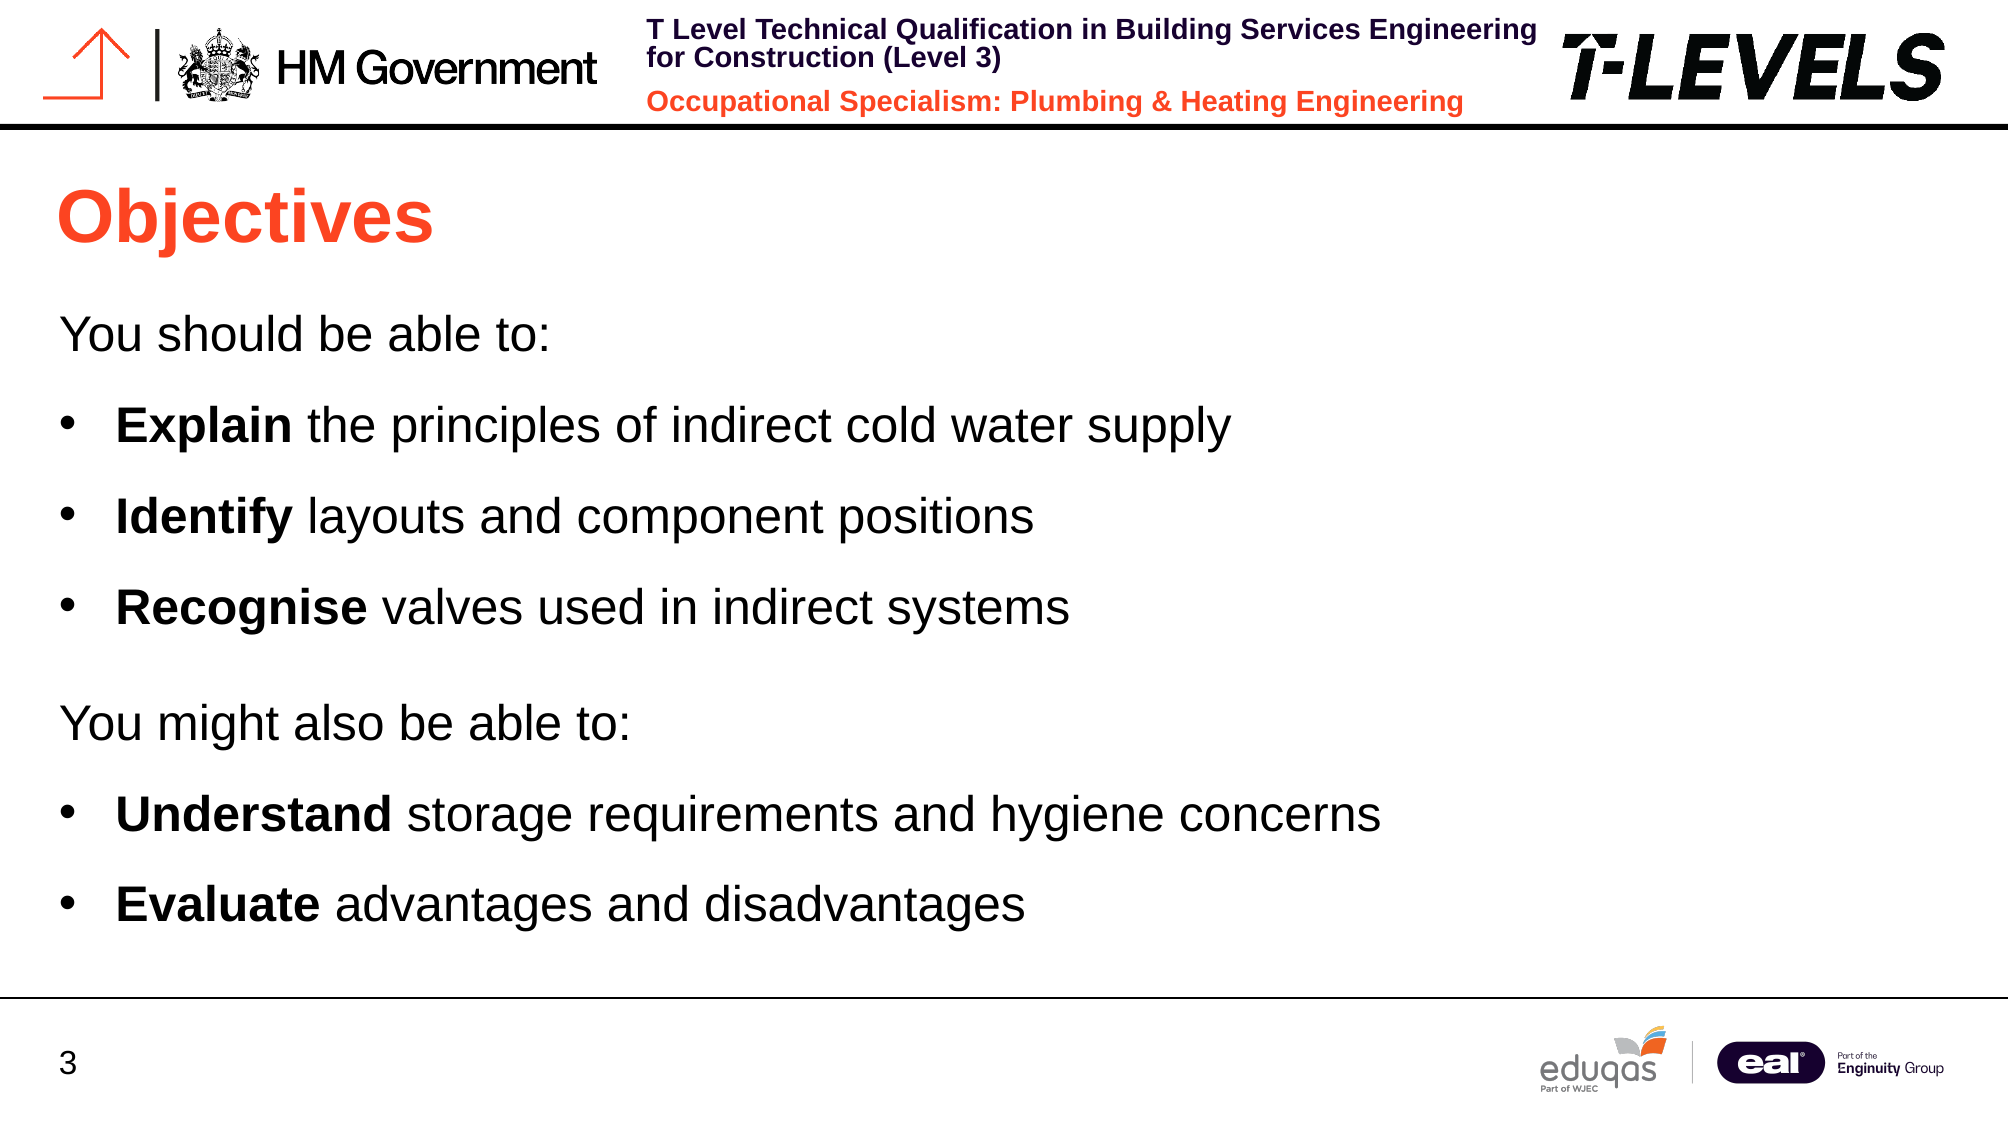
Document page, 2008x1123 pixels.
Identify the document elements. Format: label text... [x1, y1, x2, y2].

title Objectives [41, 111, 1949, 314]
list You should be able to: Explain the principles of indirect cold water supply Identify layouts and component positions Recognise valves used in indirect systems You might also be able to: Understand storage requirements and hygiene concerns Evaluate advantages and disadvantages [59, 295, 1949, 975]
picture [38, 27, 136, 100]
picture [155, 28, 597, 102]
picture [1543, 25, 1964, 108]
picture [1535, 1021, 1949, 1097]
